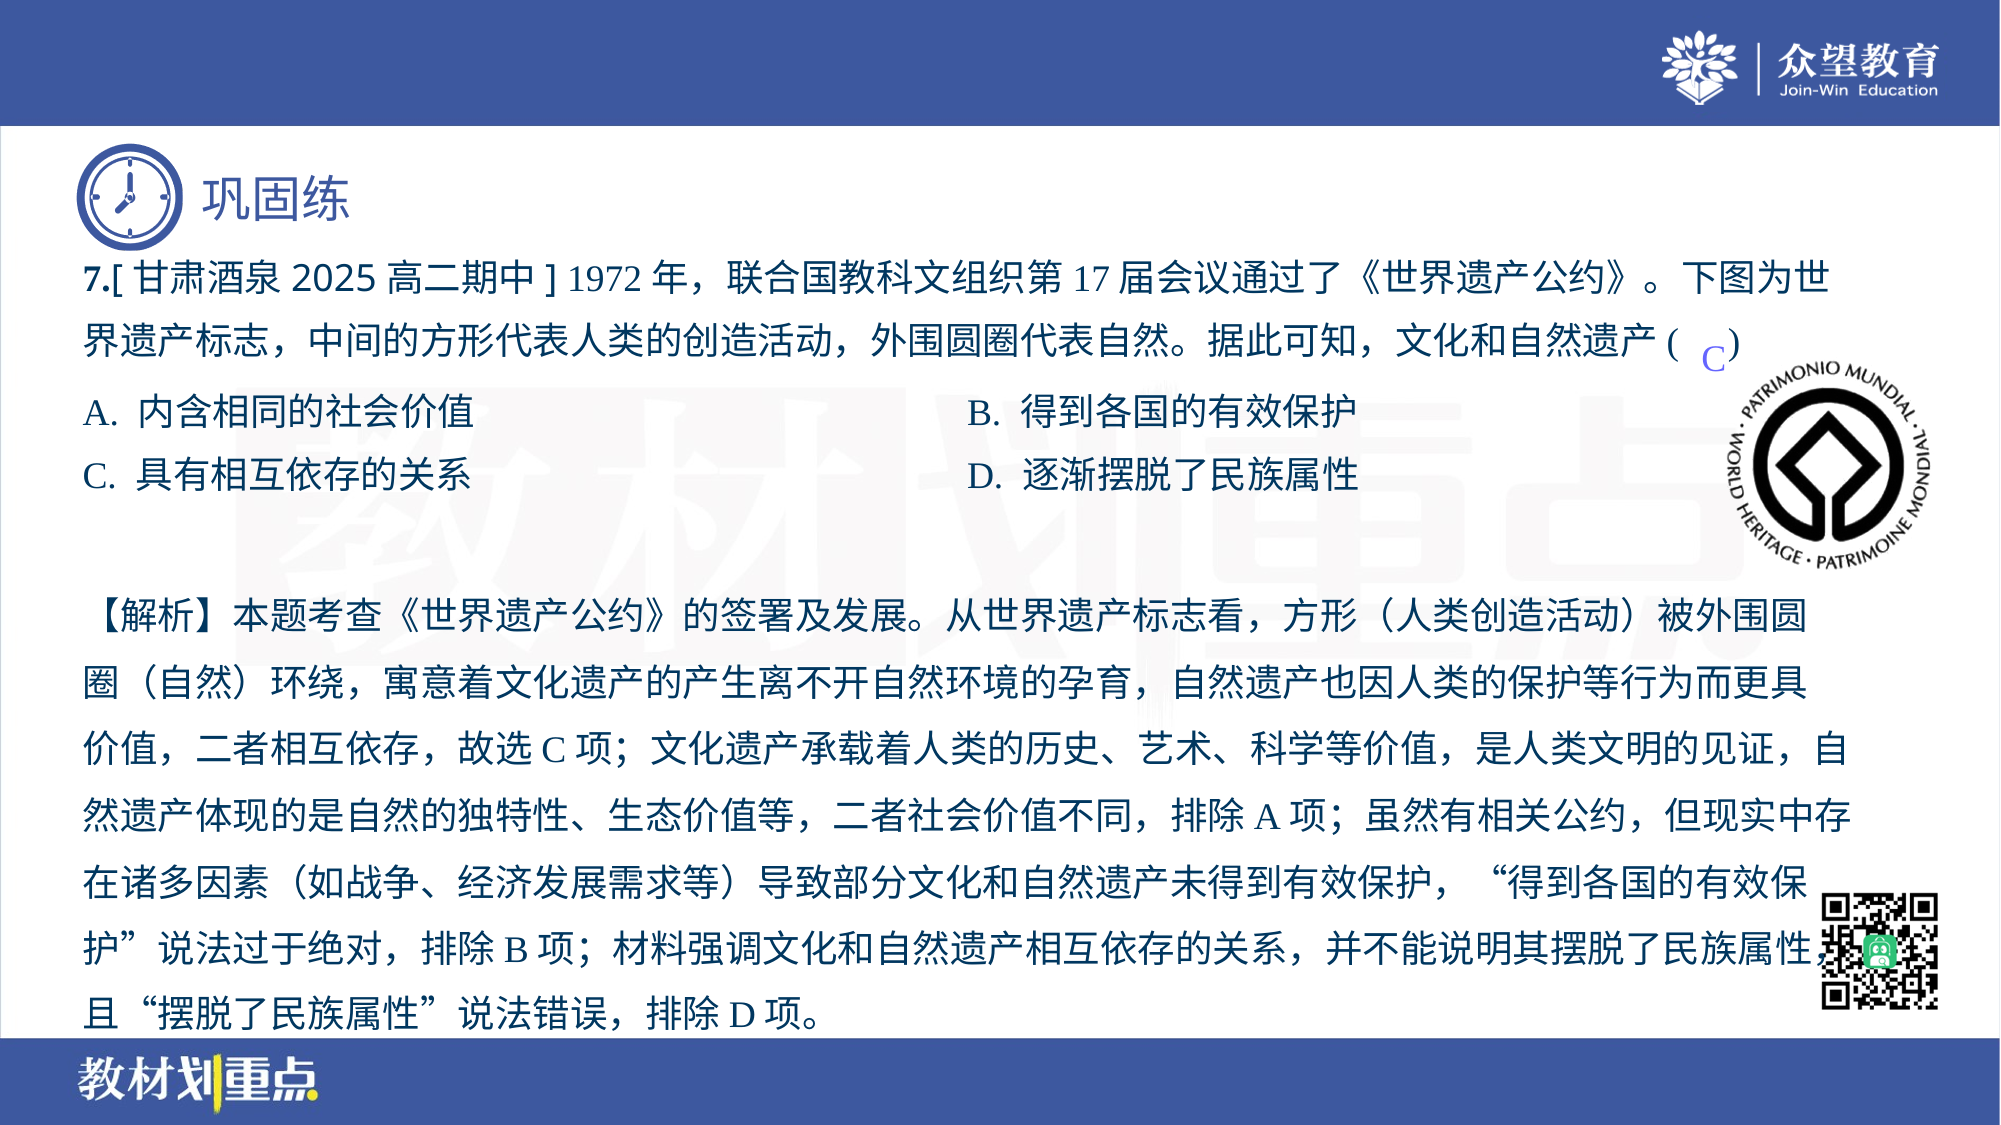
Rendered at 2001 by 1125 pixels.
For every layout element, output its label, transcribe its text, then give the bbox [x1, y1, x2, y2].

text_box A. 内含相同的社会价值 B. 得到各国的有效保护 C. 具有相互依存的关系 D. 逐渐摆脱了民族属性 [82, 366, 1687, 490]
picture [0, 0, 2000, 1125]
text_box C [1687, 316, 1740, 357]
text_box 【解析】本题考查《世界遗产公约》的签署及发展。从世界遗产标志看，方形（人类创造活动）被外围圆 圈（自然）环绕，寓意着文化遗产的产生离不开自然环境的孕育，自然遗产也因人类的保护等行为而更具 价值，二者相互依存，故选C项；文化遗产承载着人类的历史、艺术、科学等价值，是人类文明的见证，自 然遗产体现的是自然的独特性、生态价值等，二者社会价值不同，排除A项；虽然有相关公约，但现实中存 在诸多因素（如战争、经济发展需求等）导致部分文化和自然遗产未得到有效保护，“得到各国的有效保 护”说法过于绝对，排除B项；材料强调文化和自然遗产相互依存的关系，并不能说明其摆脱了民族属性， 且“摆脱了民族属性”说法错误，排除D项。 [82, 570, 1817, 1029]
text_box 7.[甘肃酒泉2025高二期中] 1972年，联合国教科文组织第17届会议通过了《世界遗产公约》。下图为世 界遗产标志，中间的方形代表人类的创造活动，外围圆圈代表自然。据此可知，文化和自然遗产( ) [82, 232, 1817, 356]
